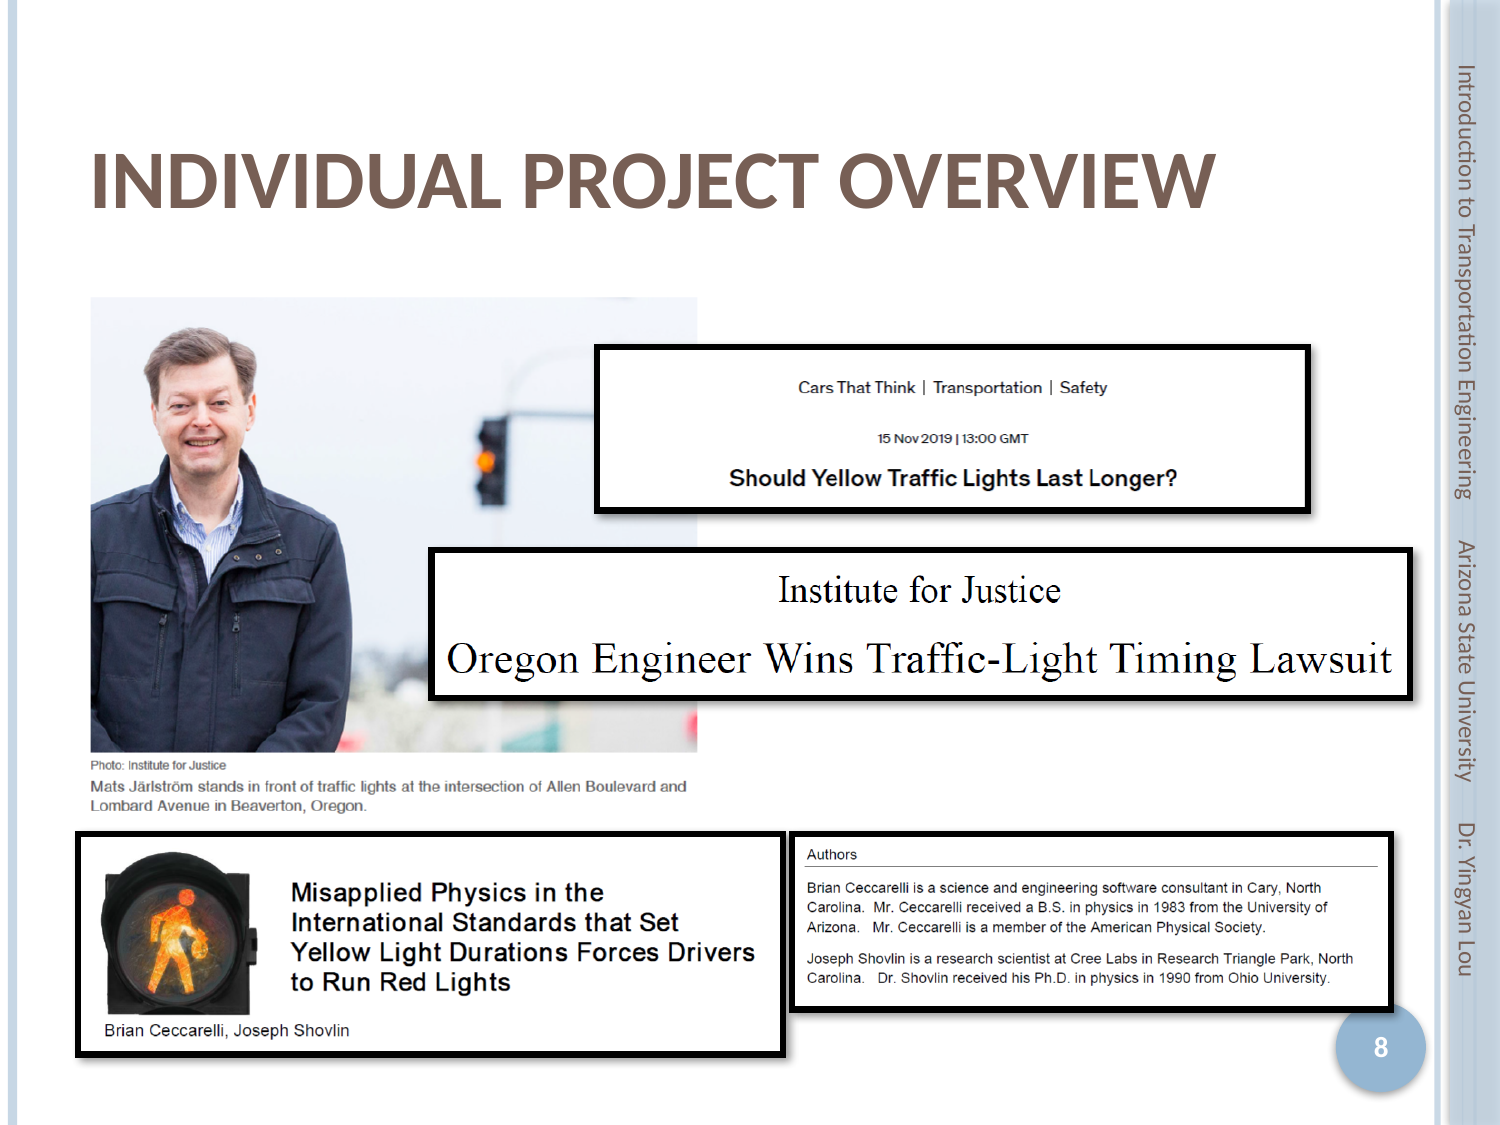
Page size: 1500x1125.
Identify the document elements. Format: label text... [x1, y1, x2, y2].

footer Introduction to Transportation Engineering Arizona State University Dr. Yingyan Lou [1437, 50, 1500, 1099]
slide_number 8 [1331, 1003, 1432, 1089]
picture [80, 286, 1408, 820]
picture [794, 836, 1389, 1007]
title Individual Project Overview [75, 45, 1348, 233]
picture [80, 836, 781, 1052]
